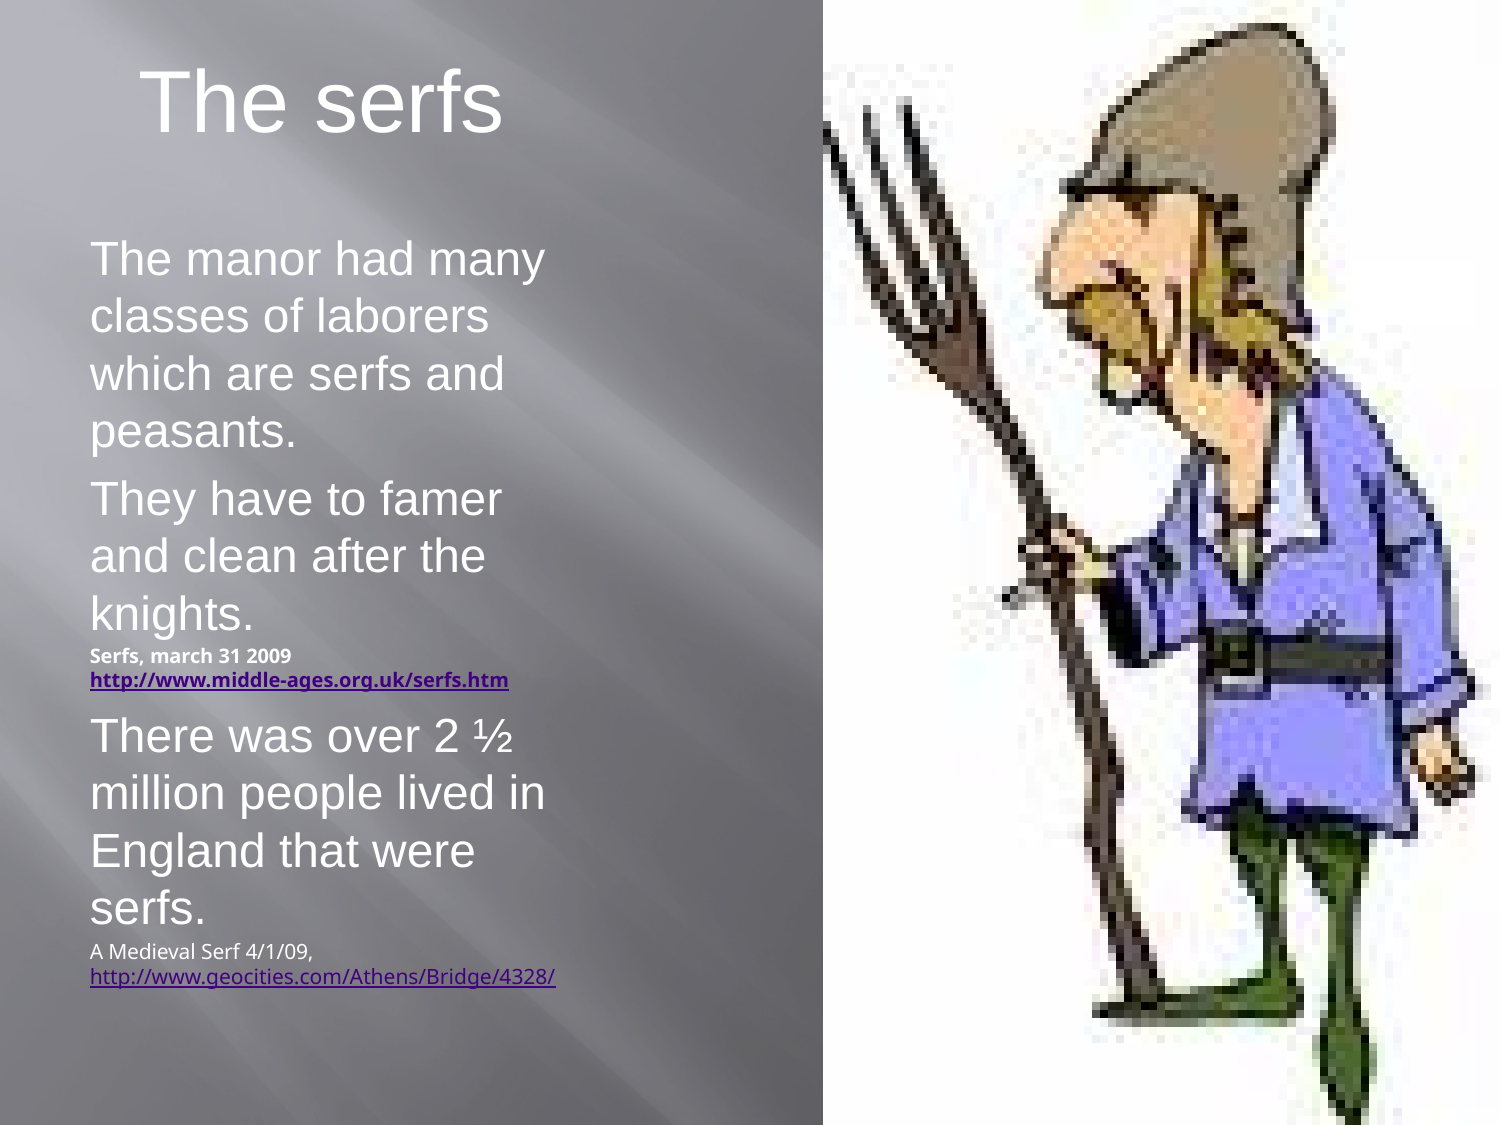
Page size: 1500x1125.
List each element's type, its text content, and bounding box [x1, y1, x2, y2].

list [823, 0, 1500, 1125]
list The serfs The manor had many classes of laborers which are serfs and peasants. They have to famer and clean after the knights. Serfs, march 31 2009 http://www.middle-ages.org.uk/serfs.htm There was over 2 ½ million people lived in England that were serfs. A Medieval Serf 4/1/09, http://www.geocities.com/Athens/Bridge/4328/ [75, 37, 569, 1005]
